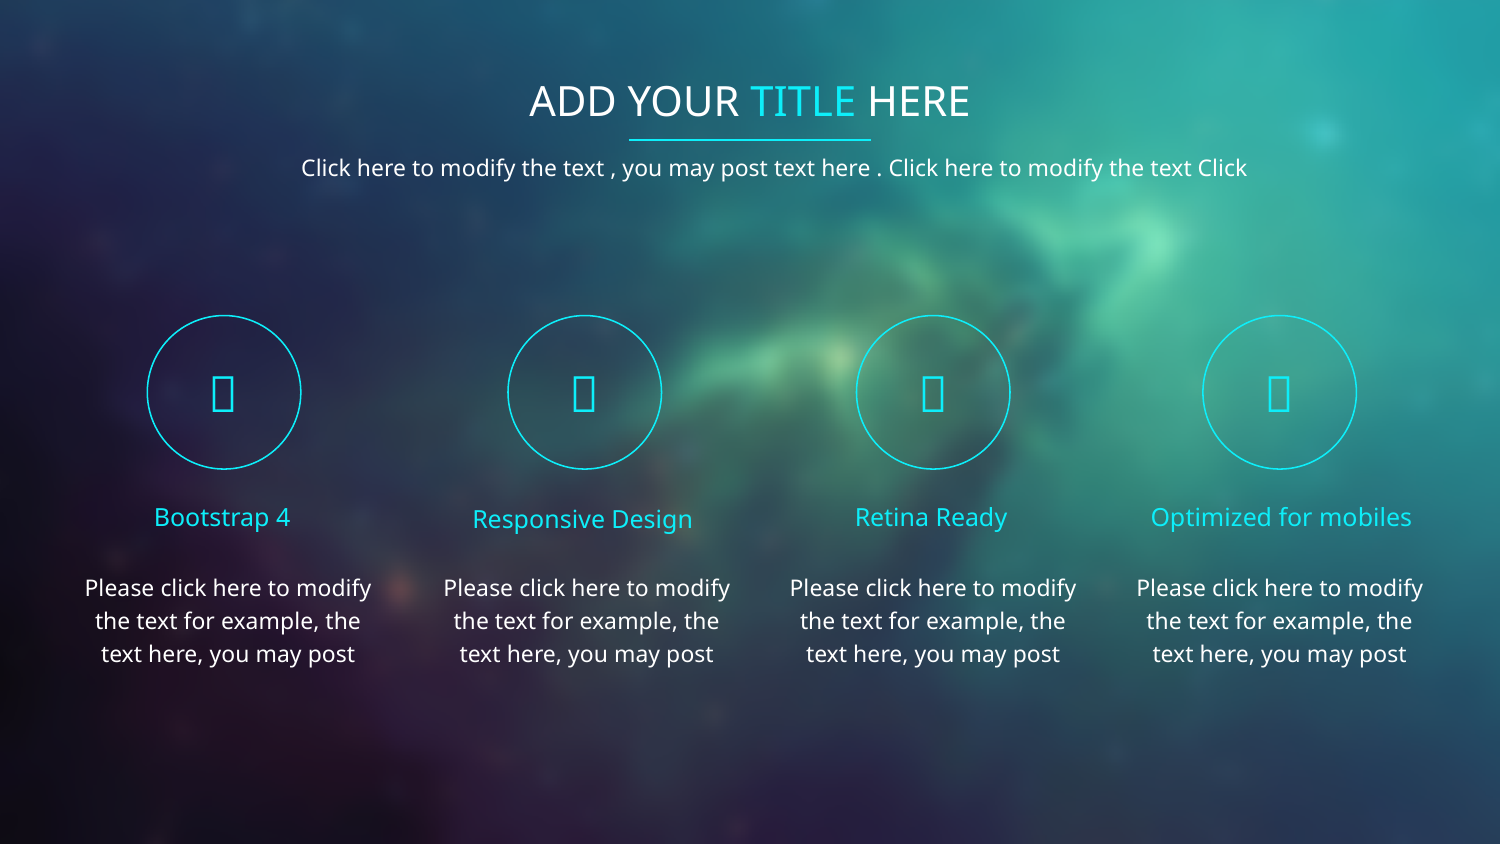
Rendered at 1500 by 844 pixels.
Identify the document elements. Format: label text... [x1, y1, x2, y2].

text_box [769, 493, 1097, 676]
text_box  [854, 313, 1013, 472]
text_box  [145, 313, 303, 472]
picture [0, 0, 1500, 844]
text_box  [505, 313, 664, 472]
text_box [423, 495, 751, 676]
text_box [64, 493, 392, 676]
text_box  [1200, 313, 1359, 472]
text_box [1116, 493, 1444, 676]
